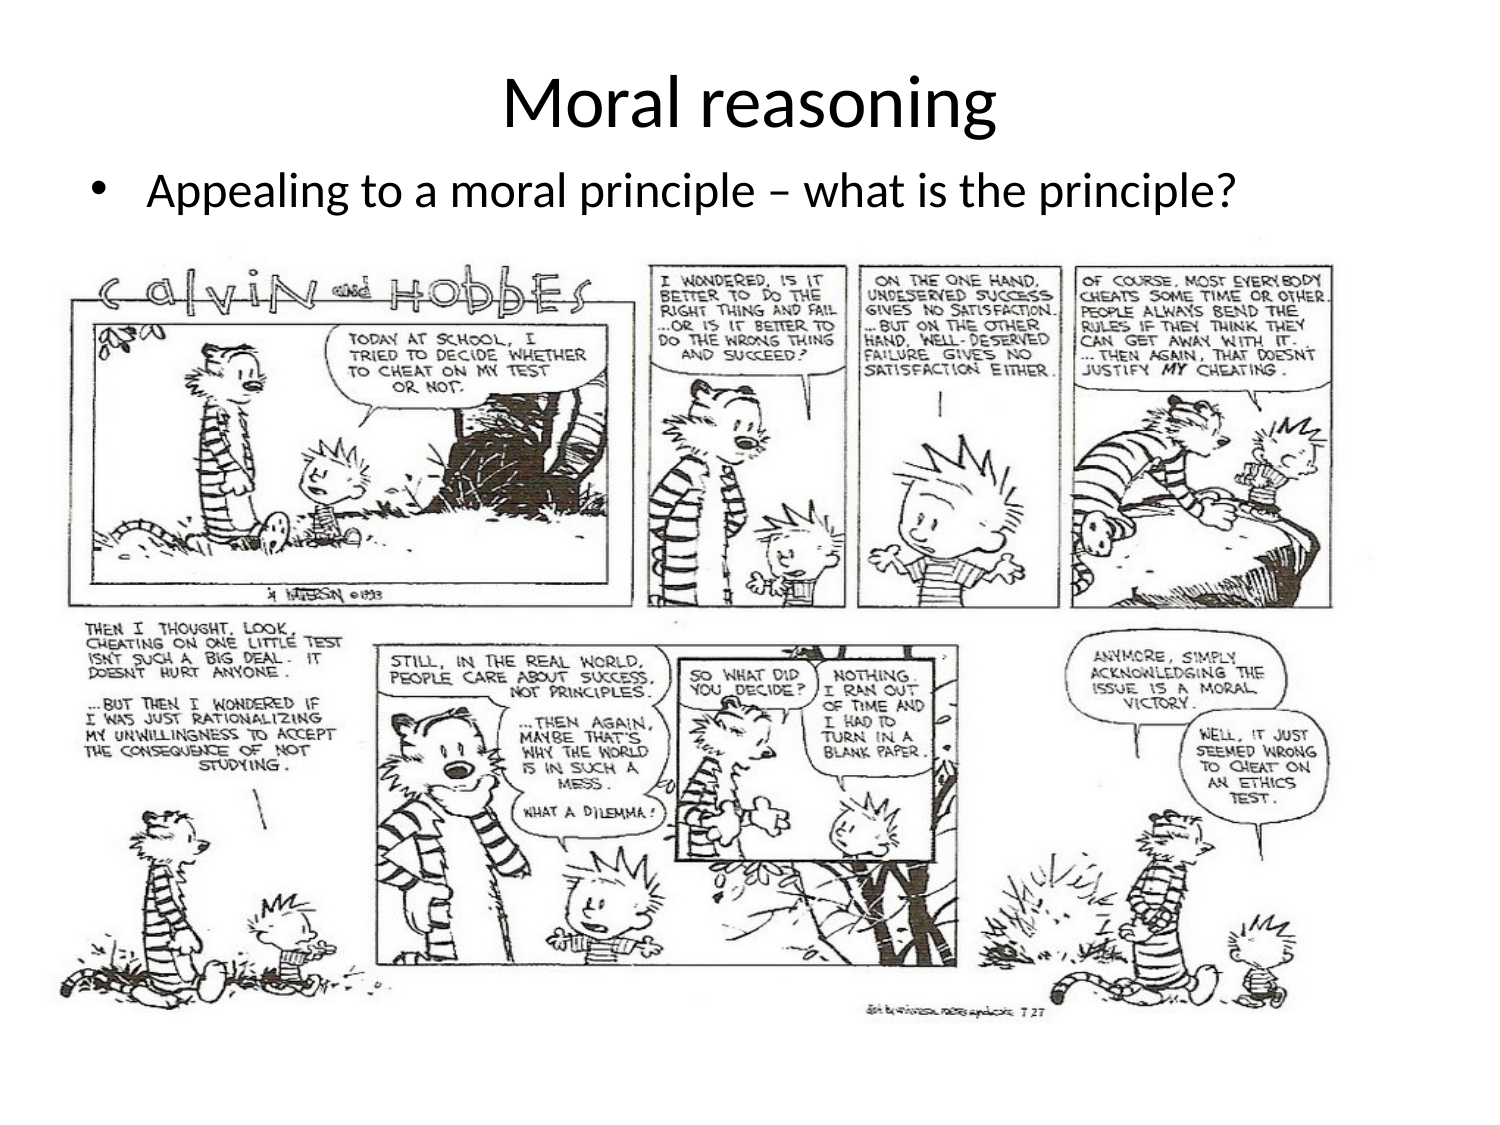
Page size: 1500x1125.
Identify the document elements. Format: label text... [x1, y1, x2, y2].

picture [24, 237, 1376, 1049]
title Moral reasoning [75, 45, 1425, 149]
list Appealing to a moral principle – what is the principle? [75, 149, 1425, 1005]
